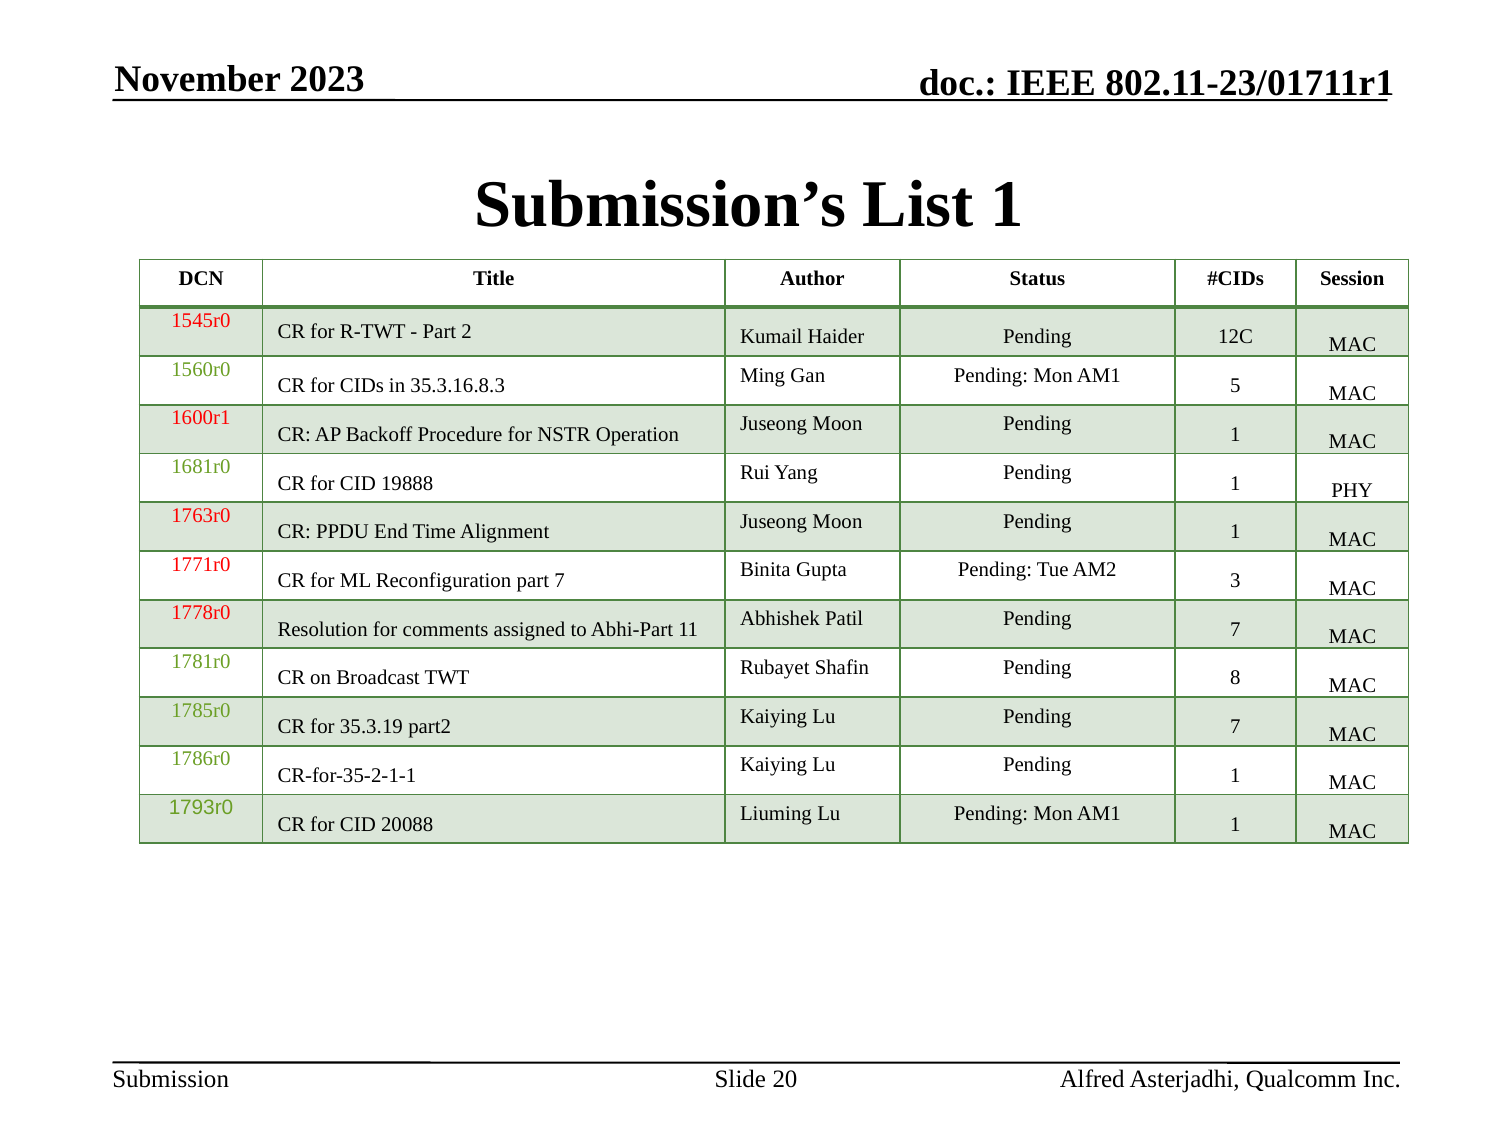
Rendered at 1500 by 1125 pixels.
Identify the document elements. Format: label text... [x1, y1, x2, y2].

table_cell CR for CIDs in 35.3.16.8.3 [263, 357, 724, 404]
slide_number Slide 20 [712, 1061, 800, 1123]
table_cell Pending [901, 454, 1174, 501]
table_cell MAC [1297, 309, 1408, 355]
table_cell CR for R-TWT - Part 2 [263, 309, 724, 355]
table_cell Pending [901, 698, 1174, 745]
table_cell Pending [901, 747, 1174, 794]
table_cell 1 [1176, 454, 1295, 501]
table_cell Pending: Tue AM2 [901, 552, 1174, 599]
table_cell MAC [1297, 552, 1408, 599]
table_cell CR for ML Reconfiguration part 7 [263, 552, 724, 599]
table_cell 7 [1176, 698, 1295, 745]
table_cell CR for CID 19888 [263, 454, 724, 501]
table_cell 8 [1176, 649, 1295, 696]
table_cell Kaiying Lu [726, 698, 899, 745]
table_cell 1778r0 [140, 601, 262, 647]
table_cell Pending [901, 601, 1174, 647]
table_cell Rui Yang [726, 454, 899, 501]
table_header Title [263, 260, 724, 305]
table_cell PHY [1297, 454, 1408, 501]
table_cell 5 [1176, 357, 1295, 404]
table_cell MAC [1297, 747, 1408, 794]
table_cell 1785r0 [140, 698, 262, 745]
table_cell 1793r0 [140, 795, 262, 842]
table_cell Pending [901, 649, 1174, 696]
table_cell Rubayet Shafin [726, 649, 899, 696]
table_cell Pending: Mon AM1 [901, 357, 1174, 404]
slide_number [114, 54, 423, 100]
table_cell 1545r0 [140, 309, 262, 355]
table_cell MAC [1297, 601, 1408, 647]
table_cell Kumail Haider [726, 309, 899, 355]
table_cell CR on Broadcast TWT [263, 649, 724, 696]
table_cell 1 [1176, 747, 1295, 794]
table_cell CR for 35.3.19 part2 [263, 698, 724, 745]
table_cell Pending: Mon AM1 [901, 795, 1174, 842]
table_cell CR for CID 20088 [263, 795, 724, 842]
table_cell Abhishek Patil [726, 601, 899, 647]
table_cell MAC [1297, 406, 1408, 453]
table_header DCN [140, 260, 262, 305]
table_cell 1763r0 [140, 503, 262, 550]
table_cell Pending [901, 503, 1174, 550]
table_cell Juseong Moon [726, 406, 899, 453]
table_cell 1 [1176, 406, 1295, 453]
table_cell Juseong Moon [726, 503, 899, 550]
table_cell CR: AP Backoff Procedure for NSTR Operation [263, 406, 724, 453]
table_cell MAC [1297, 357, 1408, 404]
table_cell 12C [1176, 309, 1295, 355]
table_cell CR-for-35-2-1-1 [263, 747, 724, 794]
table_cell 1781r0 [140, 649, 262, 696]
table_cell 1681r0 [140, 454, 262, 501]
table_cell MAC [1297, 698, 1408, 745]
table_cell 1786r0 [140, 747, 262, 794]
table_cell 1560r0 [140, 357, 262, 404]
table_cell 1600r1 [140, 406, 262, 453]
table_cell Liuming Lu [726, 795, 899, 842]
table_cell 7 [1176, 601, 1295, 647]
table_cell 3 [1176, 552, 1295, 599]
table_cell Binita Gupta [726, 552, 899, 599]
table_cell MAC [1297, 649, 1408, 696]
table_cell MAC [1297, 795, 1408, 842]
table_header Session [1297, 260, 1408, 305]
table_cell 1 [1176, 795, 1295, 842]
table_cell MAC [1297, 503, 1408, 550]
table_header Author [726, 260, 899, 305]
table_cell 1 [1176, 503, 1295, 550]
footer Alfred Asterjadhi, Qualcomm Inc. [878, 1061, 1402, 1093]
table_cell Kaiying Lu [726, 747, 899, 794]
table_cell CR: PPDU End Time Alignment [263, 503, 724, 550]
table_header #CIDs [1176, 260, 1295, 305]
table_cell 1771r0 [140, 552, 262, 599]
table_header Status [901, 260, 1174, 305]
table_cell Resolution for comments assigned to Abhi-Part 11 [263, 601, 724, 647]
title Submission’s List 1 [112, 112, 1388, 288]
table_cell Pending [901, 406, 1174, 453]
table_cell Pending [901, 309, 1174, 355]
table_cell Ming Gan [726, 357, 899, 404]
